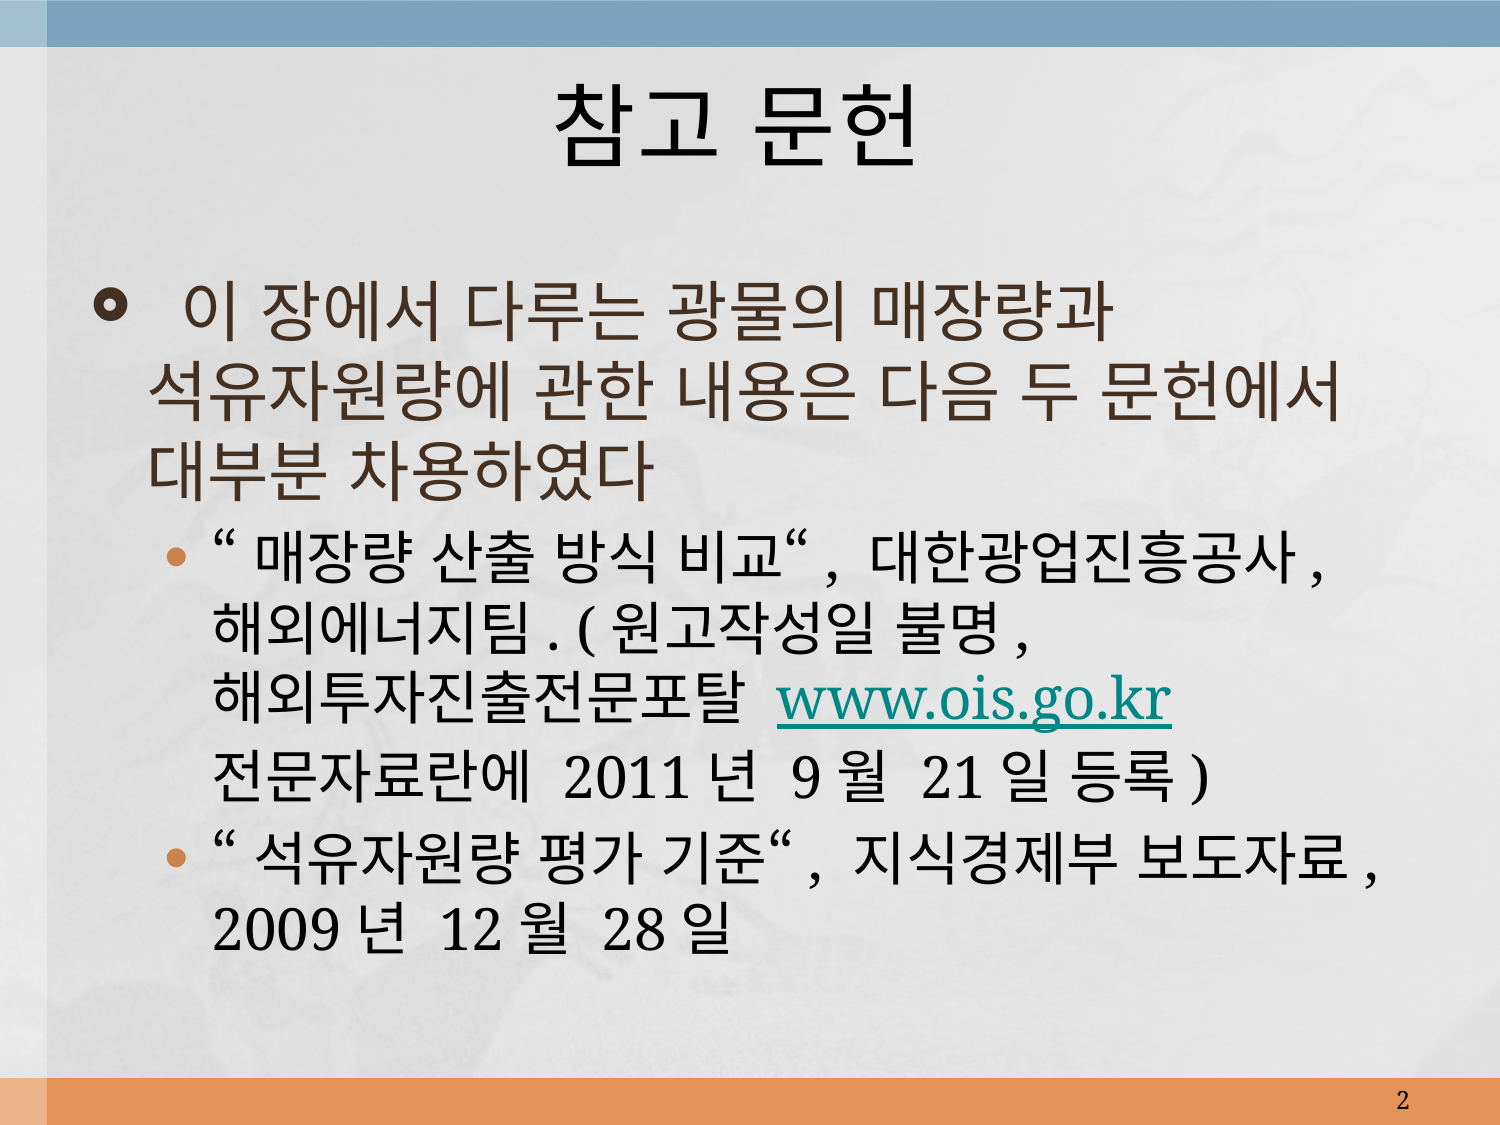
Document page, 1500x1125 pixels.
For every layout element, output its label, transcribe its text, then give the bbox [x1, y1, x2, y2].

list 이 장에서 다루는 광물의 매장량과 석유자원량에 관한 내용은 다음 두 문헌에서 대부분 차용하였다 “매장량 산출 방식 비교“, 대한광업진흥공사, 해외에너지팀. (원고작성일 불명, 해외투자진출전문포탈 www.ois.go.kr 전문자료란에 2011년 9월 21일 등록) “석유자원량 평가 기준“, 지식경제부 보도자료, 2009년 12월 28일 [75, 262, 1425, 1005]
title 참고 문헌 [49, 46, 1454, 202]
slide_number 2 [1074, 1078, 1425, 1125]
